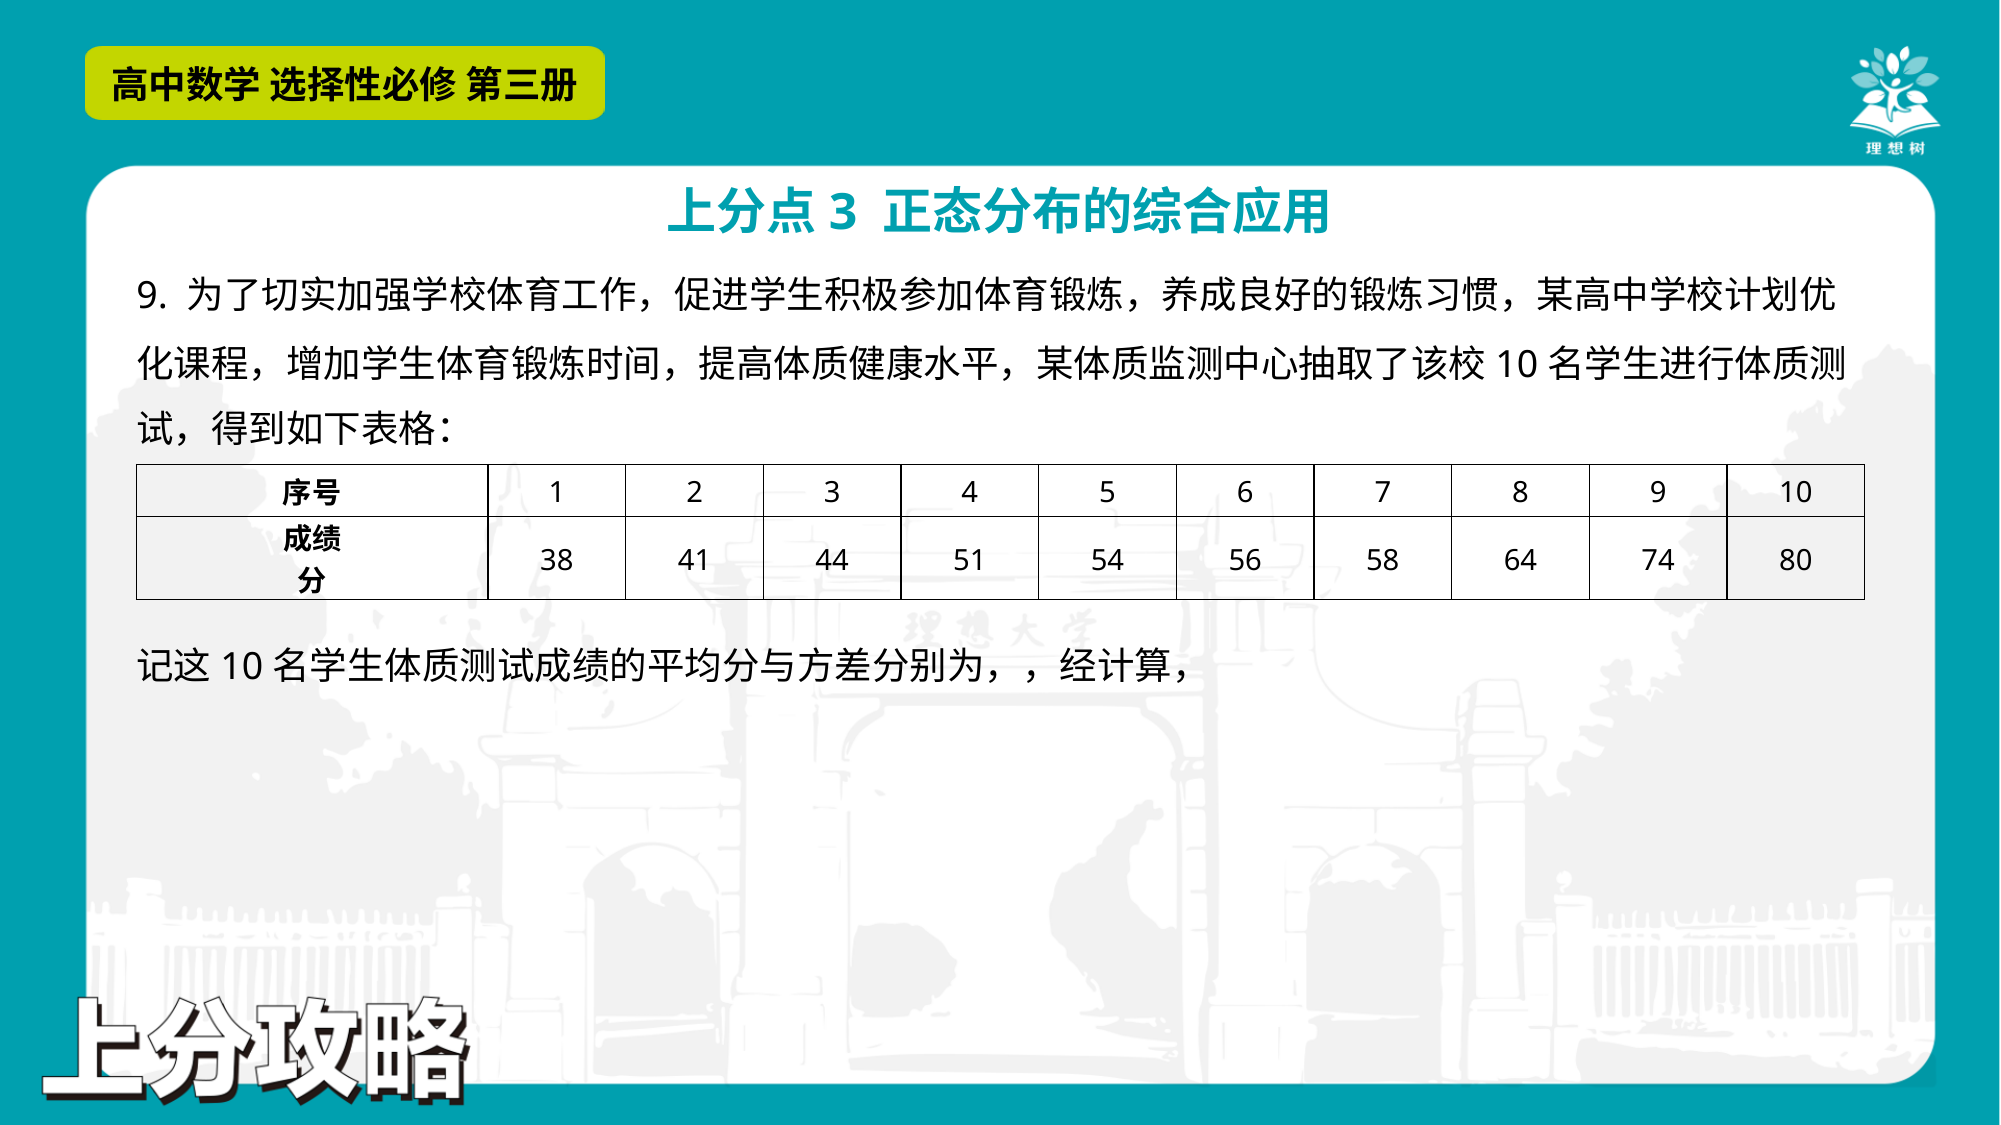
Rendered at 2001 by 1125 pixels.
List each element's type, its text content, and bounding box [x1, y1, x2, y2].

picture [0, 0, 2000, 1125]
text_box 9. 为了切实加强学校体育工作，促进学生积极参加体育锻炼，养成良好的锻炼习惯，某高中学校计划优 化课程，增加学生体育锻炼时间，提高体质健康水平，某体质监测中心抽取了该校10名学生进行体质测 试，得到如下表格： [136, 247, 1865, 444]
